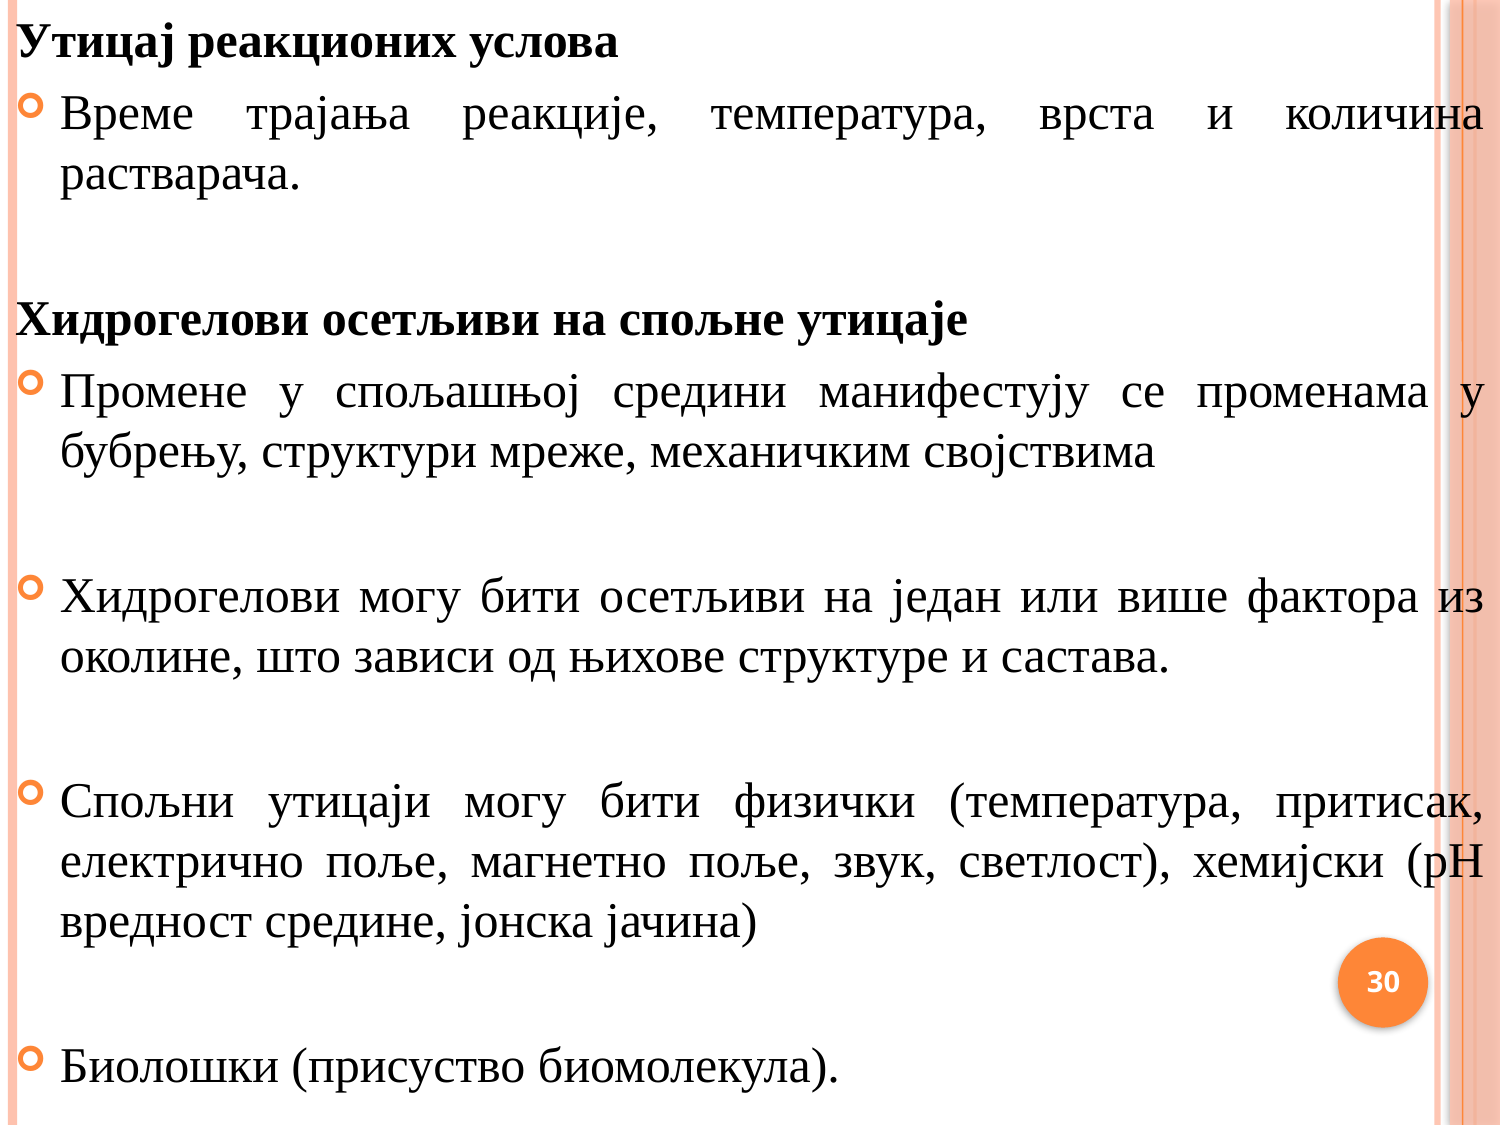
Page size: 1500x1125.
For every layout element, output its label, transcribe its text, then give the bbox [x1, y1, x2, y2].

slide_number 30 [1333, 940, 1434, 1026]
list Утицај реакционих услова Време трајања реакције, температура, врста и количина растварача. Хидрогелови осетљиви на спољне утицаје Промене у спољашњој средини манифестују се променама у бубрењу, структури мреже, механичким својствима Хидрогелови могу бити осетљиви на један или више фактора из околине, што зависи од њихове структуре и састава. Спољни утицаји могу бити физички (температура, притисак, електрично поље, магнетно поље, звук, светлост), хемијски (pH вредност средине, јонска јачина) Биолошки (присуство биомолекула). [0, 0, 1500, 1125]
